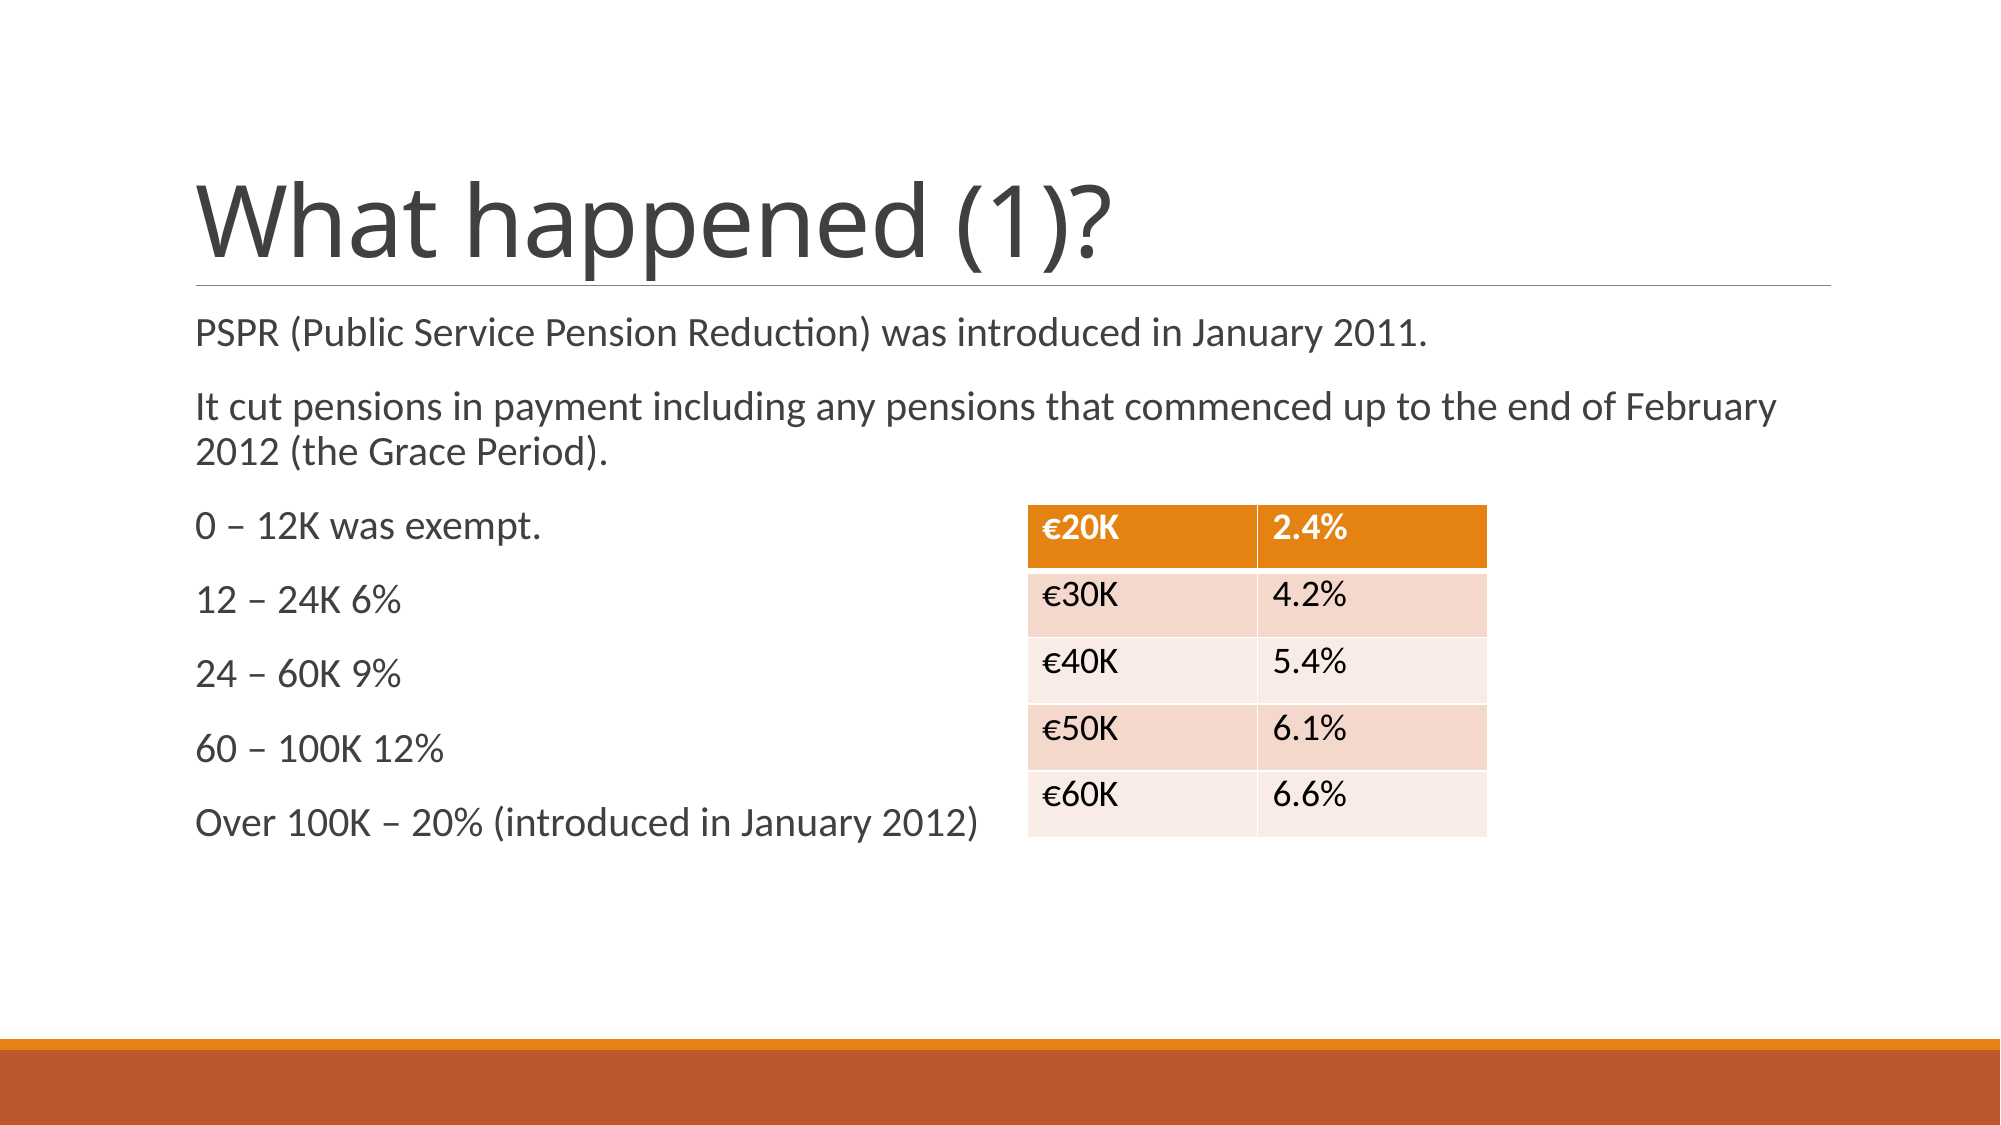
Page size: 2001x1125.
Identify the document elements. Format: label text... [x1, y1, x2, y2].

table_cell 6.1% [1258, 705, 1487, 770]
title What happened (1)? [180, 47, 1830, 285]
table_cell €50K [1028, 705, 1257, 770]
list PSPR (Public Service Pension Reduction) was introduced in January 2011. It cut pensions in payment including any pensions that commenced up to the end of February 2012 (the Grace Period). 0 – 12K was exempt. 12 – 24K 6% 24 – 60K 9% 60 – 100K 12% Over 100K – 20% (introduced in January 2012) [180, 302, 1830, 963]
table_cell 5.4% [1258, 638, 1487, 703]
table_cell 6.6% [1258, 772, 1487, 837]
table_cell €30K [1028, 574, 1257, 637]
table_header 2.4% [1258, 505, 1487, 568]
table_header €20K [1028, 505, 1257, 568]
table_cell €40K [1028, 638, 1257, 703]
table_cell 4.2% [1258, 574, 1487, 637]
table_cell €60K [1028, 772, 1257, 837]
